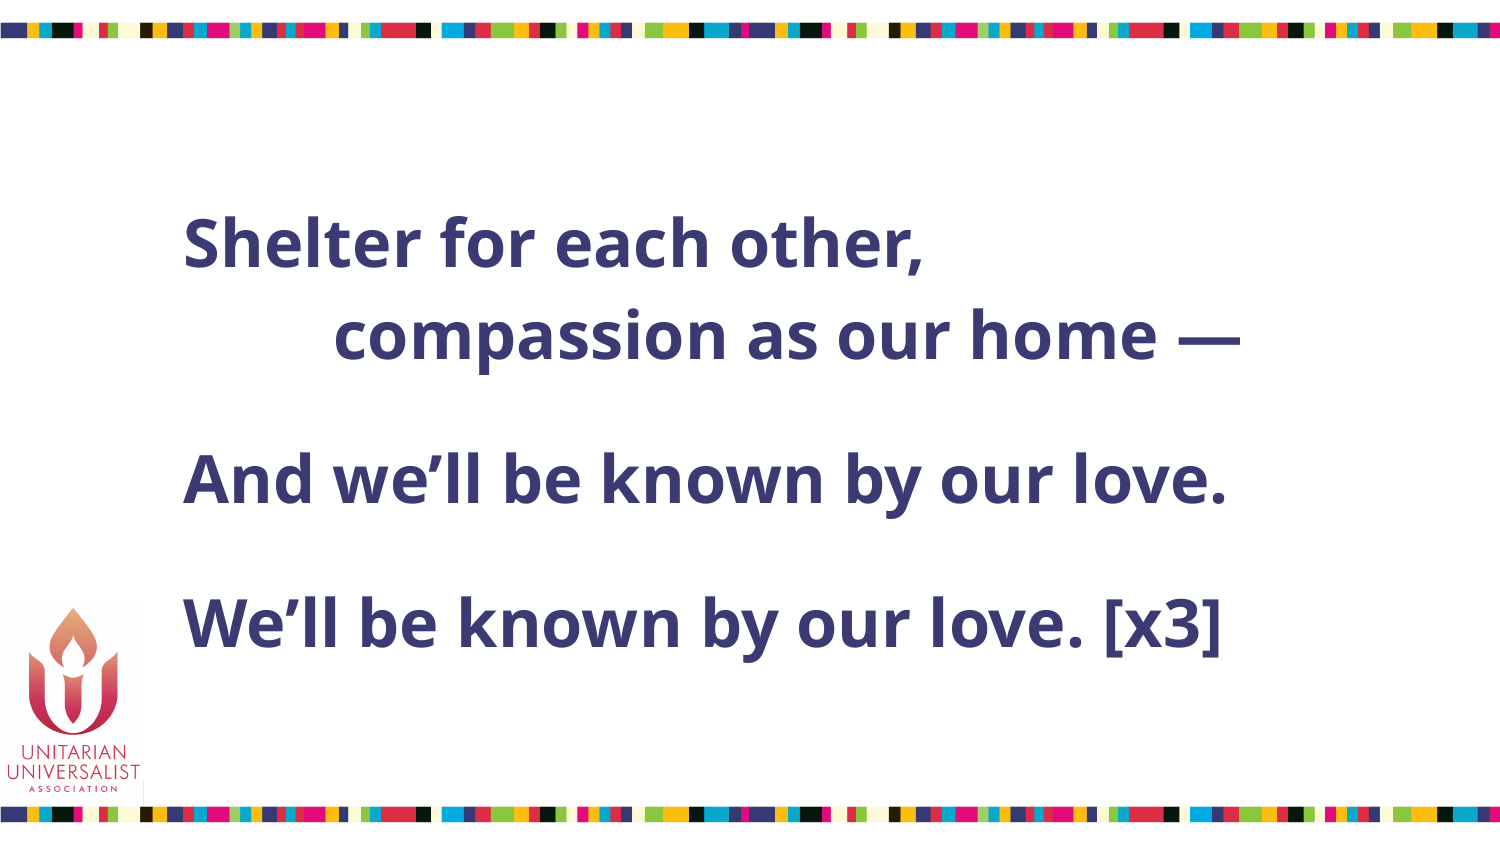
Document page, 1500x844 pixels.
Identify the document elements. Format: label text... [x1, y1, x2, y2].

picture [0, 600, 1500, 824]
text_box Shelter for each other, compassion as our home — And we’ll be known by our love. We’ll be known by our love. [x3] [168, 174, 1421, 677]
picture [0, 22, 1500, 40]
